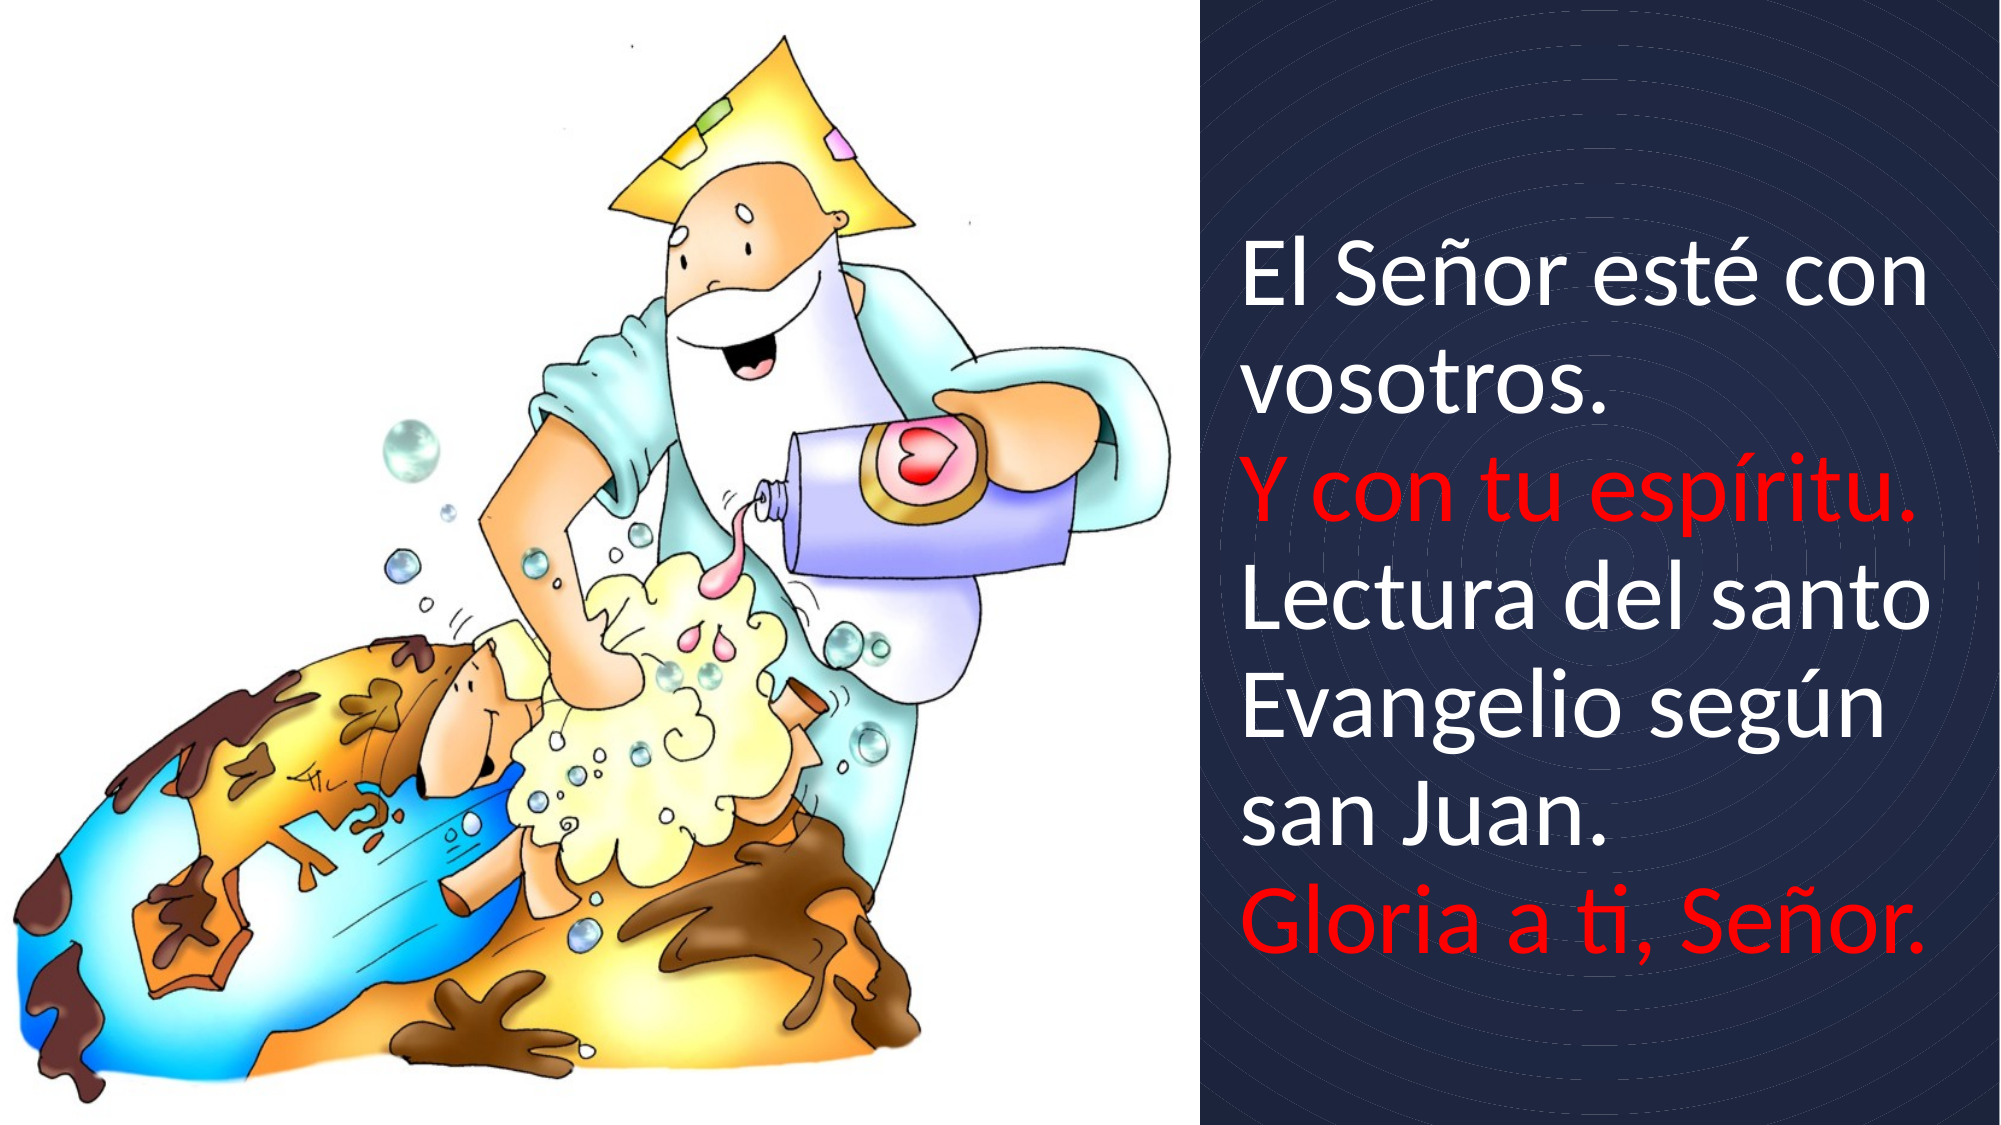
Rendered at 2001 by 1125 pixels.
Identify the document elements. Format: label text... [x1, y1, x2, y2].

title El Señor esté con vosotros. Y con tu espíritu. Lectura del santo Evangelio según san Juan. Gloria a ti, Señor. [1224, 42, 1969, 1083]
picture [0, 0, 1200, 1125]
